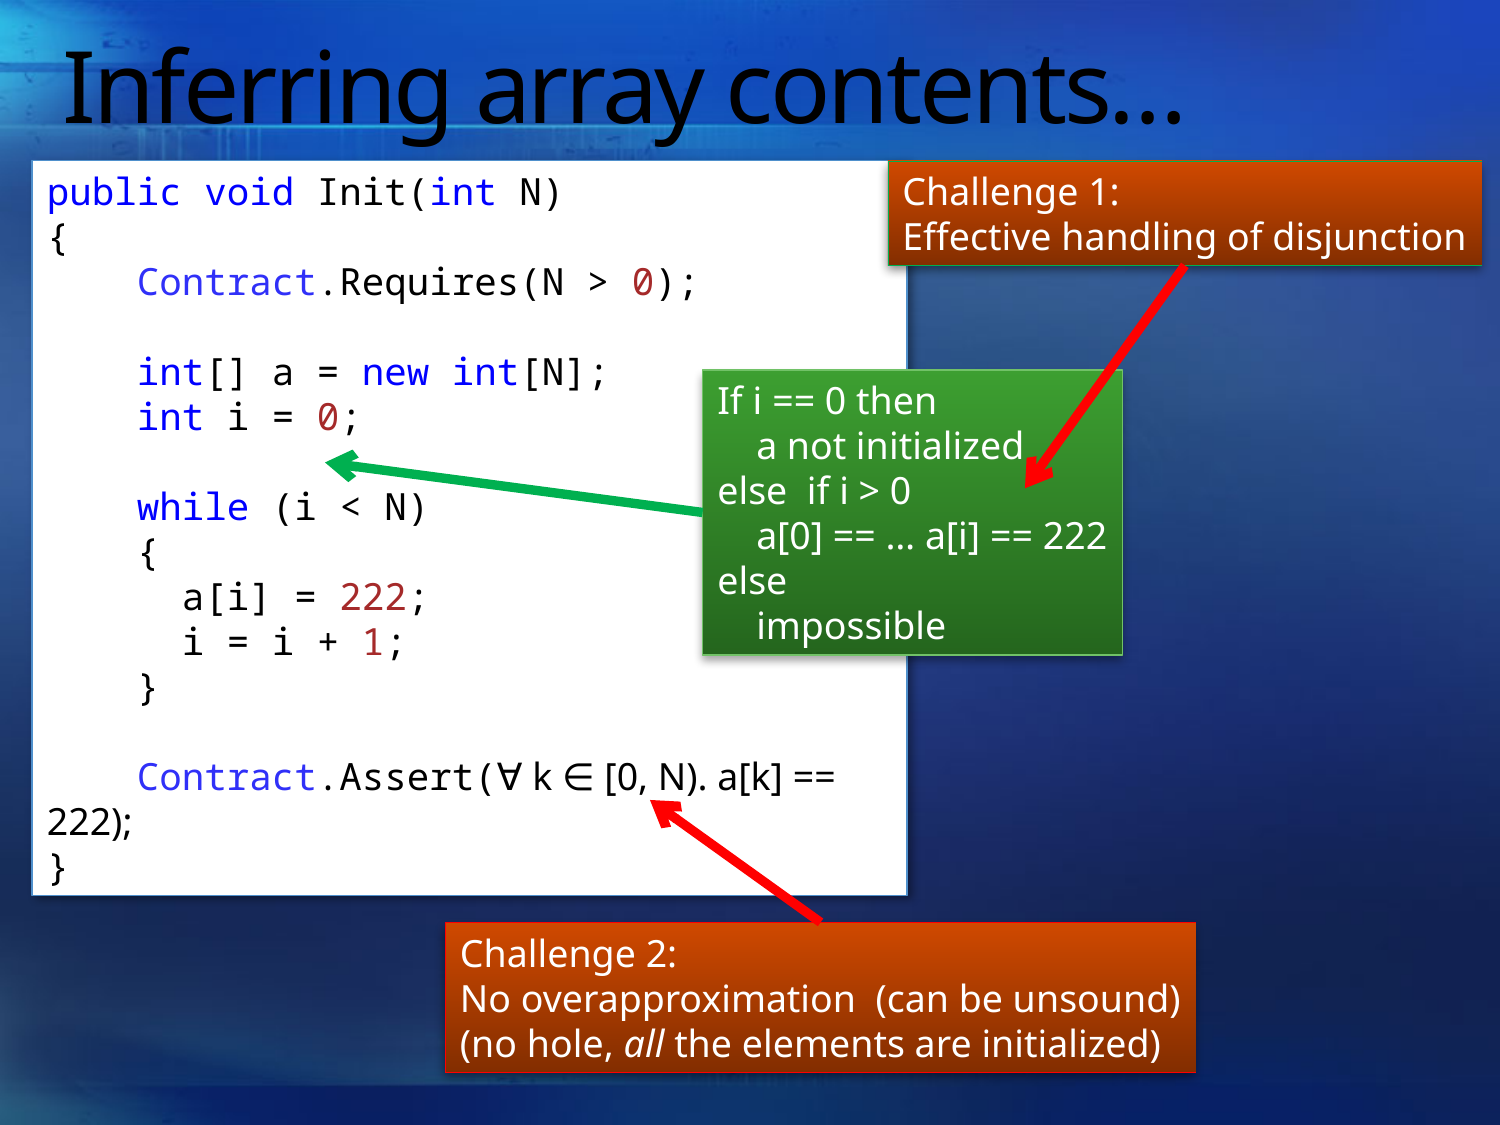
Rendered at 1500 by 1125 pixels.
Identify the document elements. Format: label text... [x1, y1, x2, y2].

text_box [462, 799, 1179, 1075]
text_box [324, 369, 1127, 659]
text_box public void Init(int N) { Contract.Requires(N > 0); int[] a = new int[N]; int i = 0; while (i < N) { a[i] = 222; i = i + 1; } Contract.Assert(∀ k ∈ [0, N). a[k] == 222); } [31, 160, 908, 896]
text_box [904, 160, 1465, 489]
title Inferring array contents… [62, 37, 1438, 147]
picture [0, 0, 1500, 1125]
